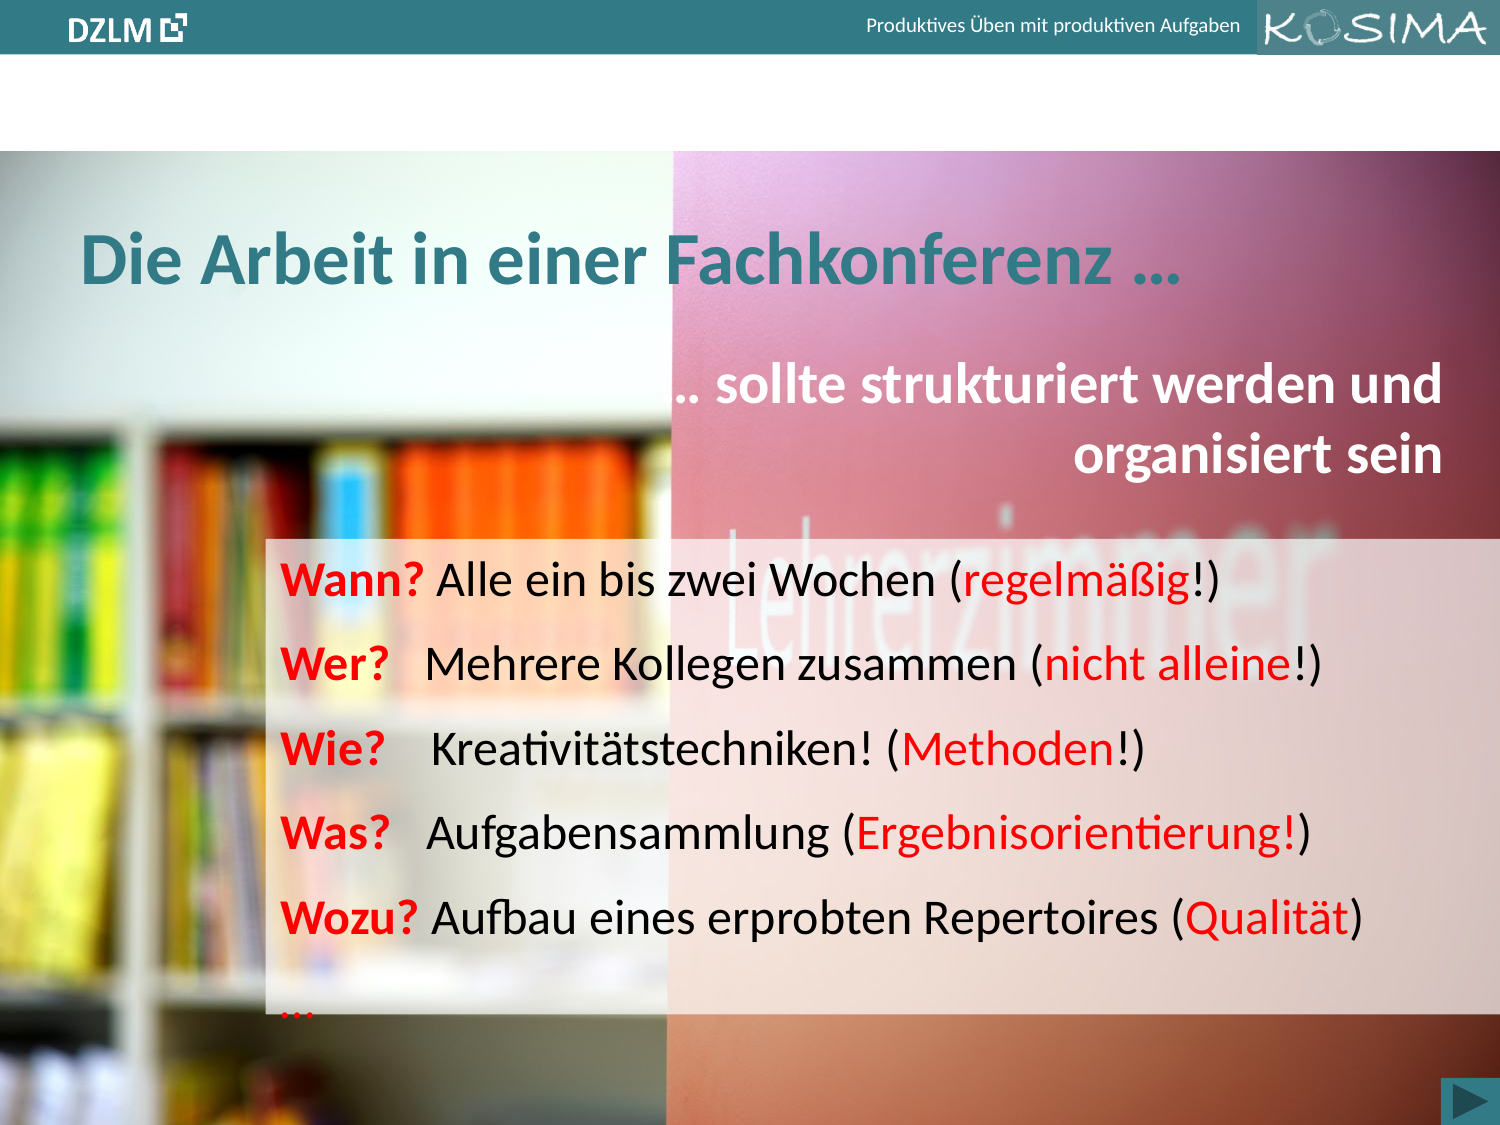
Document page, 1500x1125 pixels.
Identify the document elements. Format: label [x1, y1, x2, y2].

picture [0, 151, 1500, 1125]
